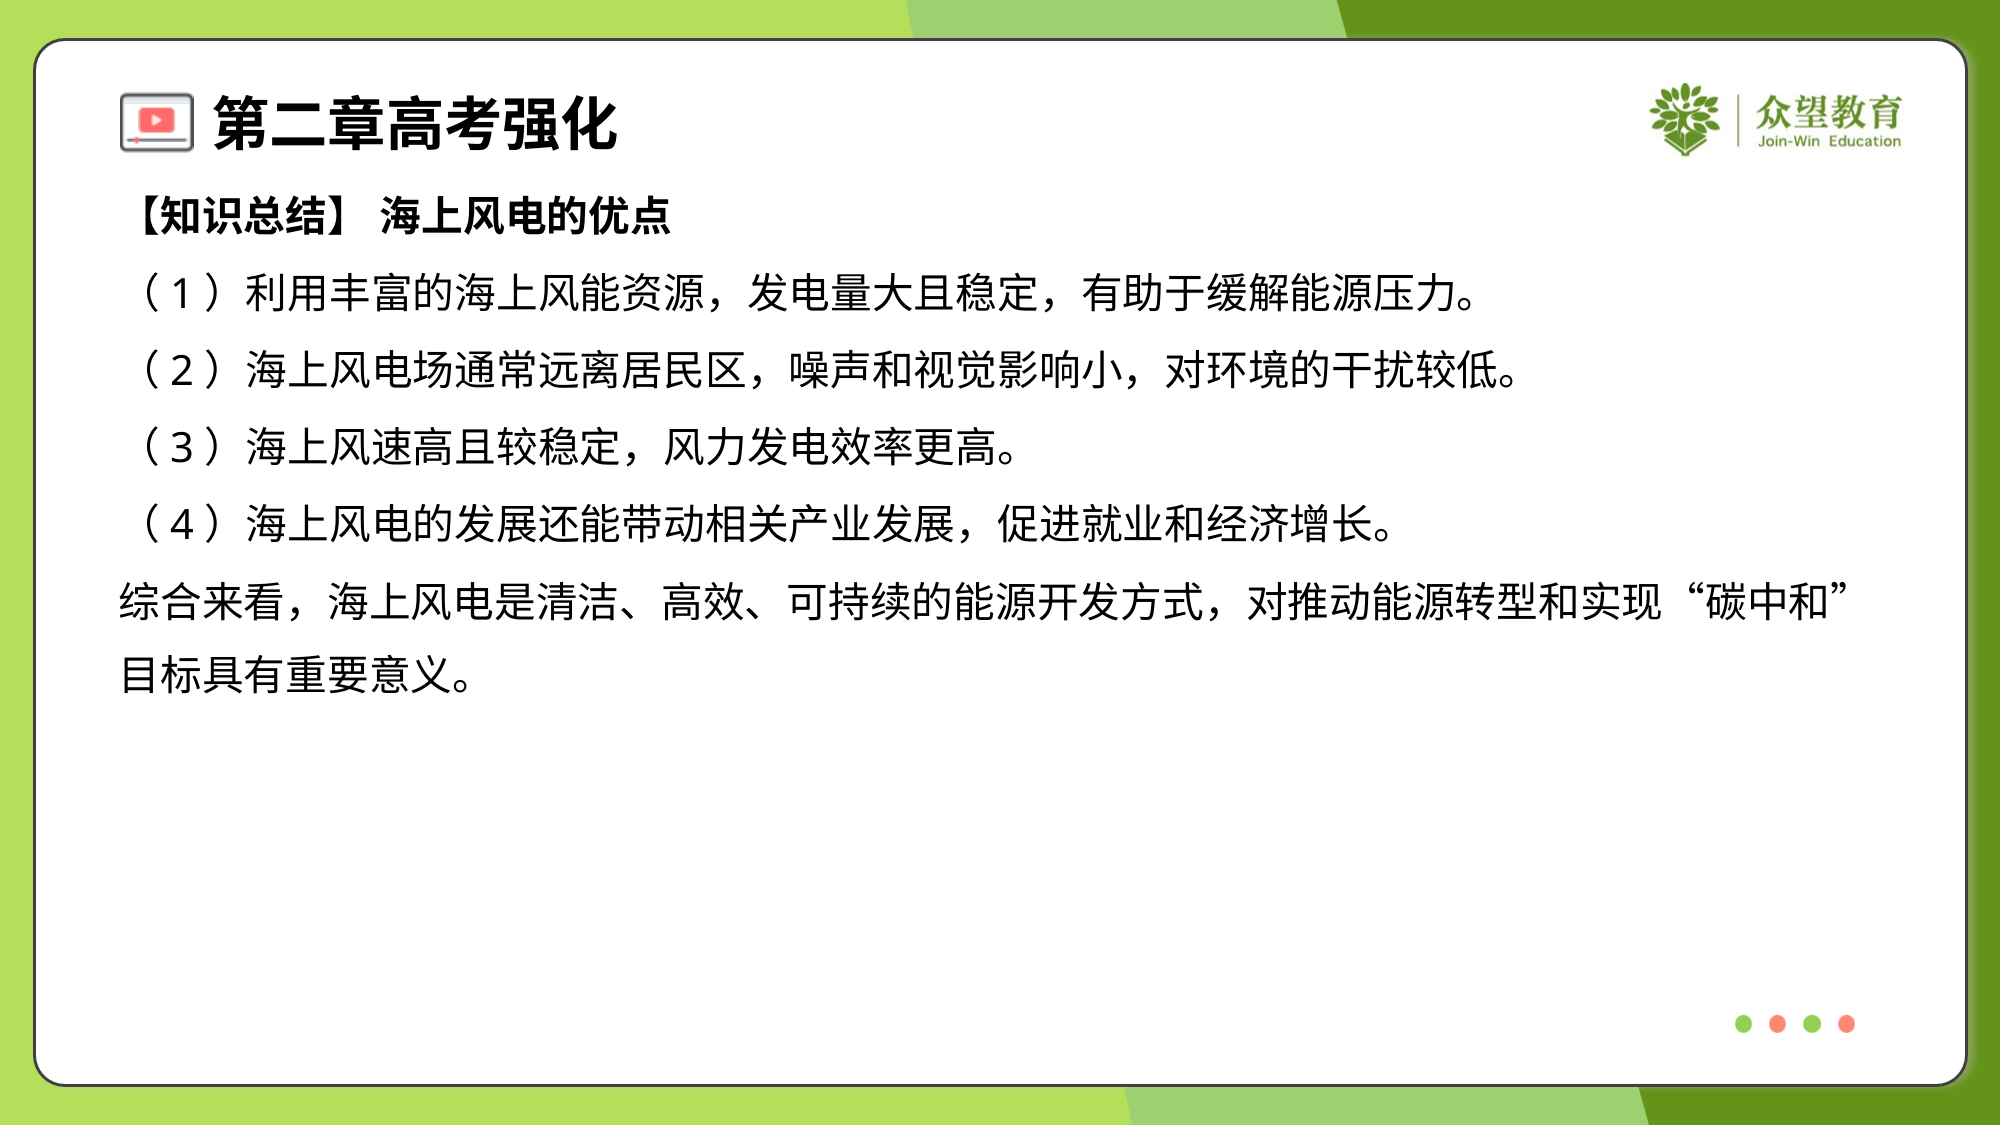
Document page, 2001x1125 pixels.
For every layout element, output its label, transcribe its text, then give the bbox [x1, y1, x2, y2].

text_box 【知识总结】 海上风电的优点 （1）利用丰富的海上风能资源，发电量大且稳定，有助于缓解能源压力。 （2）海上风电场通常远离居民区，噪声和视觉影响小，对环境的干扰较低。 （3）海上风速高且较稳定，风力发电效率更高。 （4）海上风电的发展还能带动相关产业发展，促进就业和经济增长。 综合来看，海上风电是清洁、高效、可持续的能源开发方式，对推动能源转型和实现“碳中和” 目标具有重要意义。 [118, 164, 1883, 691]
picture [0, 0, 2000, 1125]
